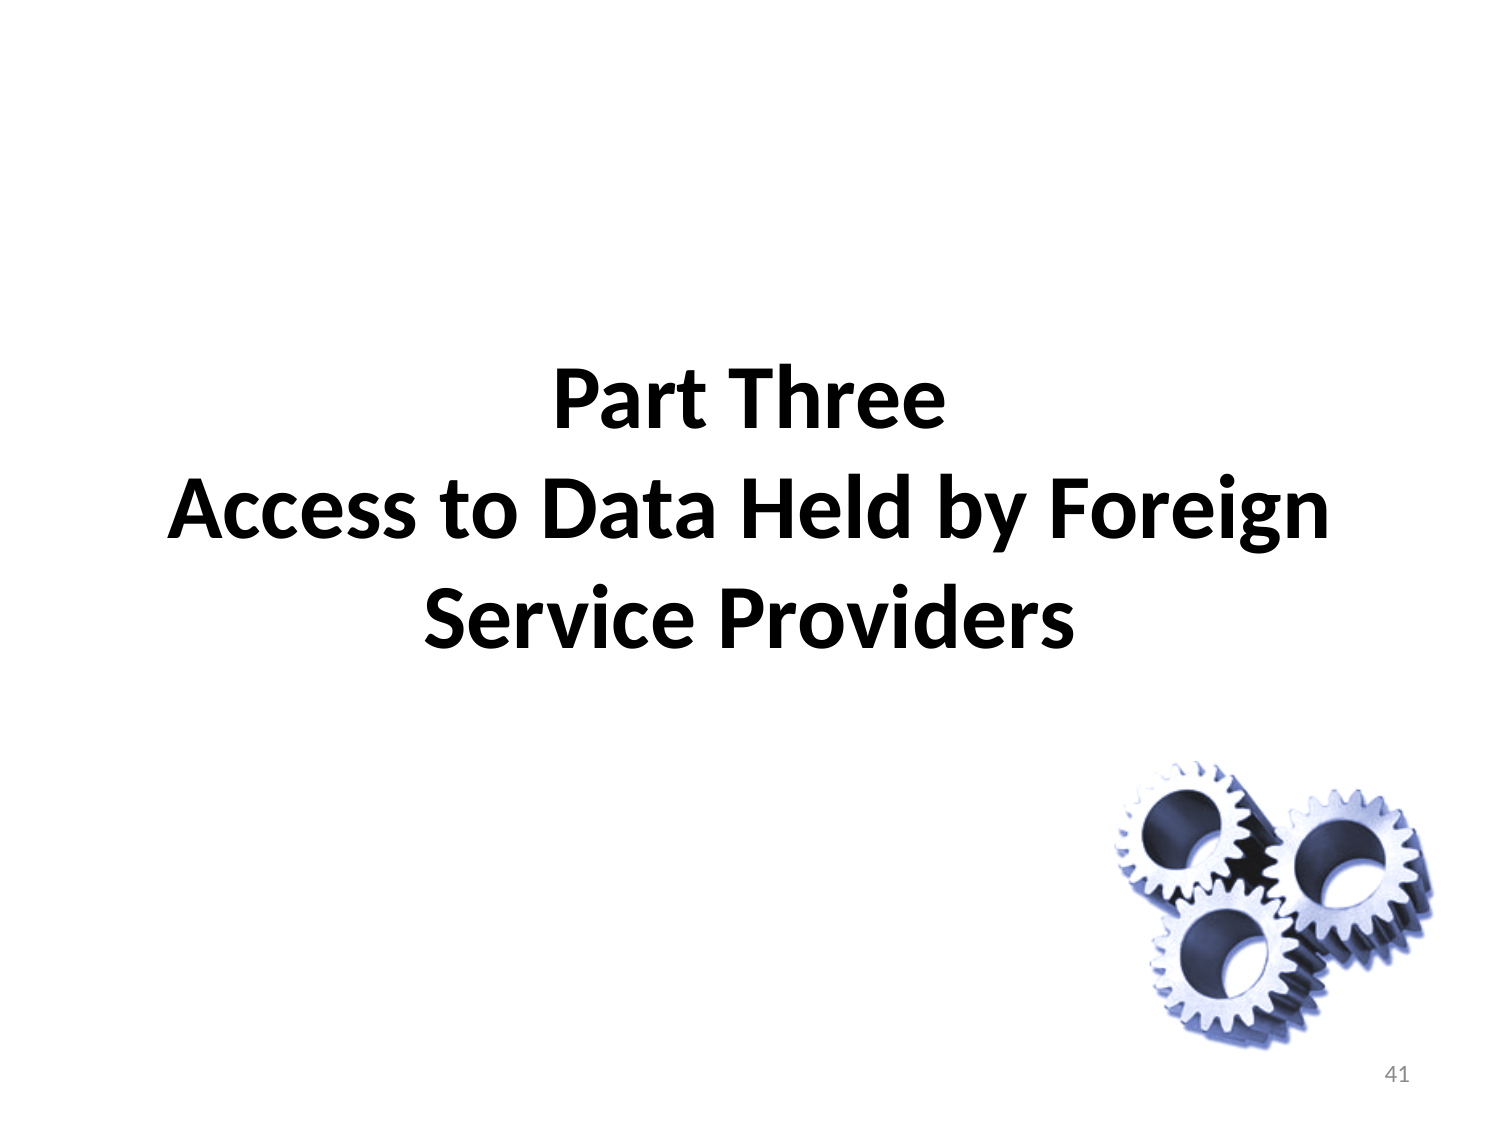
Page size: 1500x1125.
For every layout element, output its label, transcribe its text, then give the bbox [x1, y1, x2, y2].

title Part Three Access to Data Held by Foreign Service Providers [75, 329, 1425, 641]
slide_number 41 [1074, 1042, 1425, 1103]
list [1113, 761, 1436, 1052]
